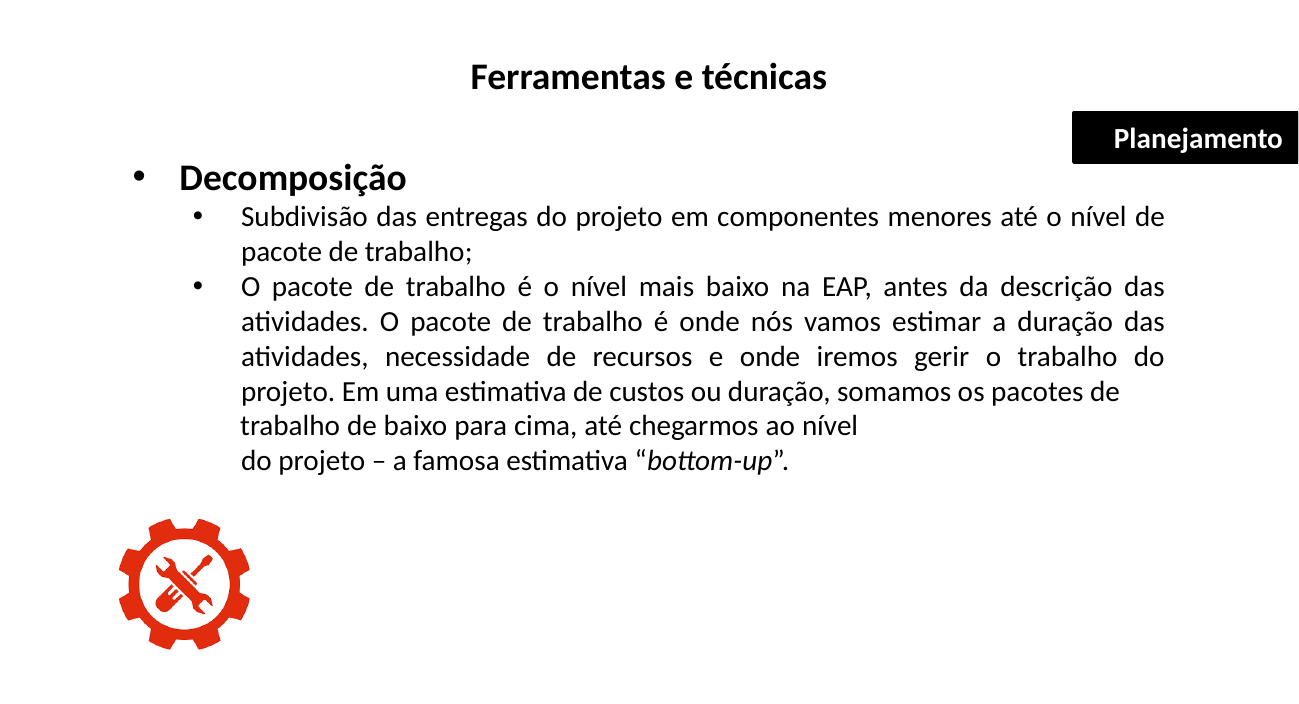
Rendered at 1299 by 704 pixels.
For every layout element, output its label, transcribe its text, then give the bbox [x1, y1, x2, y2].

text_box Ferramentas e técnicas [0, 44, 1299, 106]
picture [117, 517, 251, 651]
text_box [117, 145, 1181, 486]
text_box Planejamento [1074, 112, 1299, 162]
